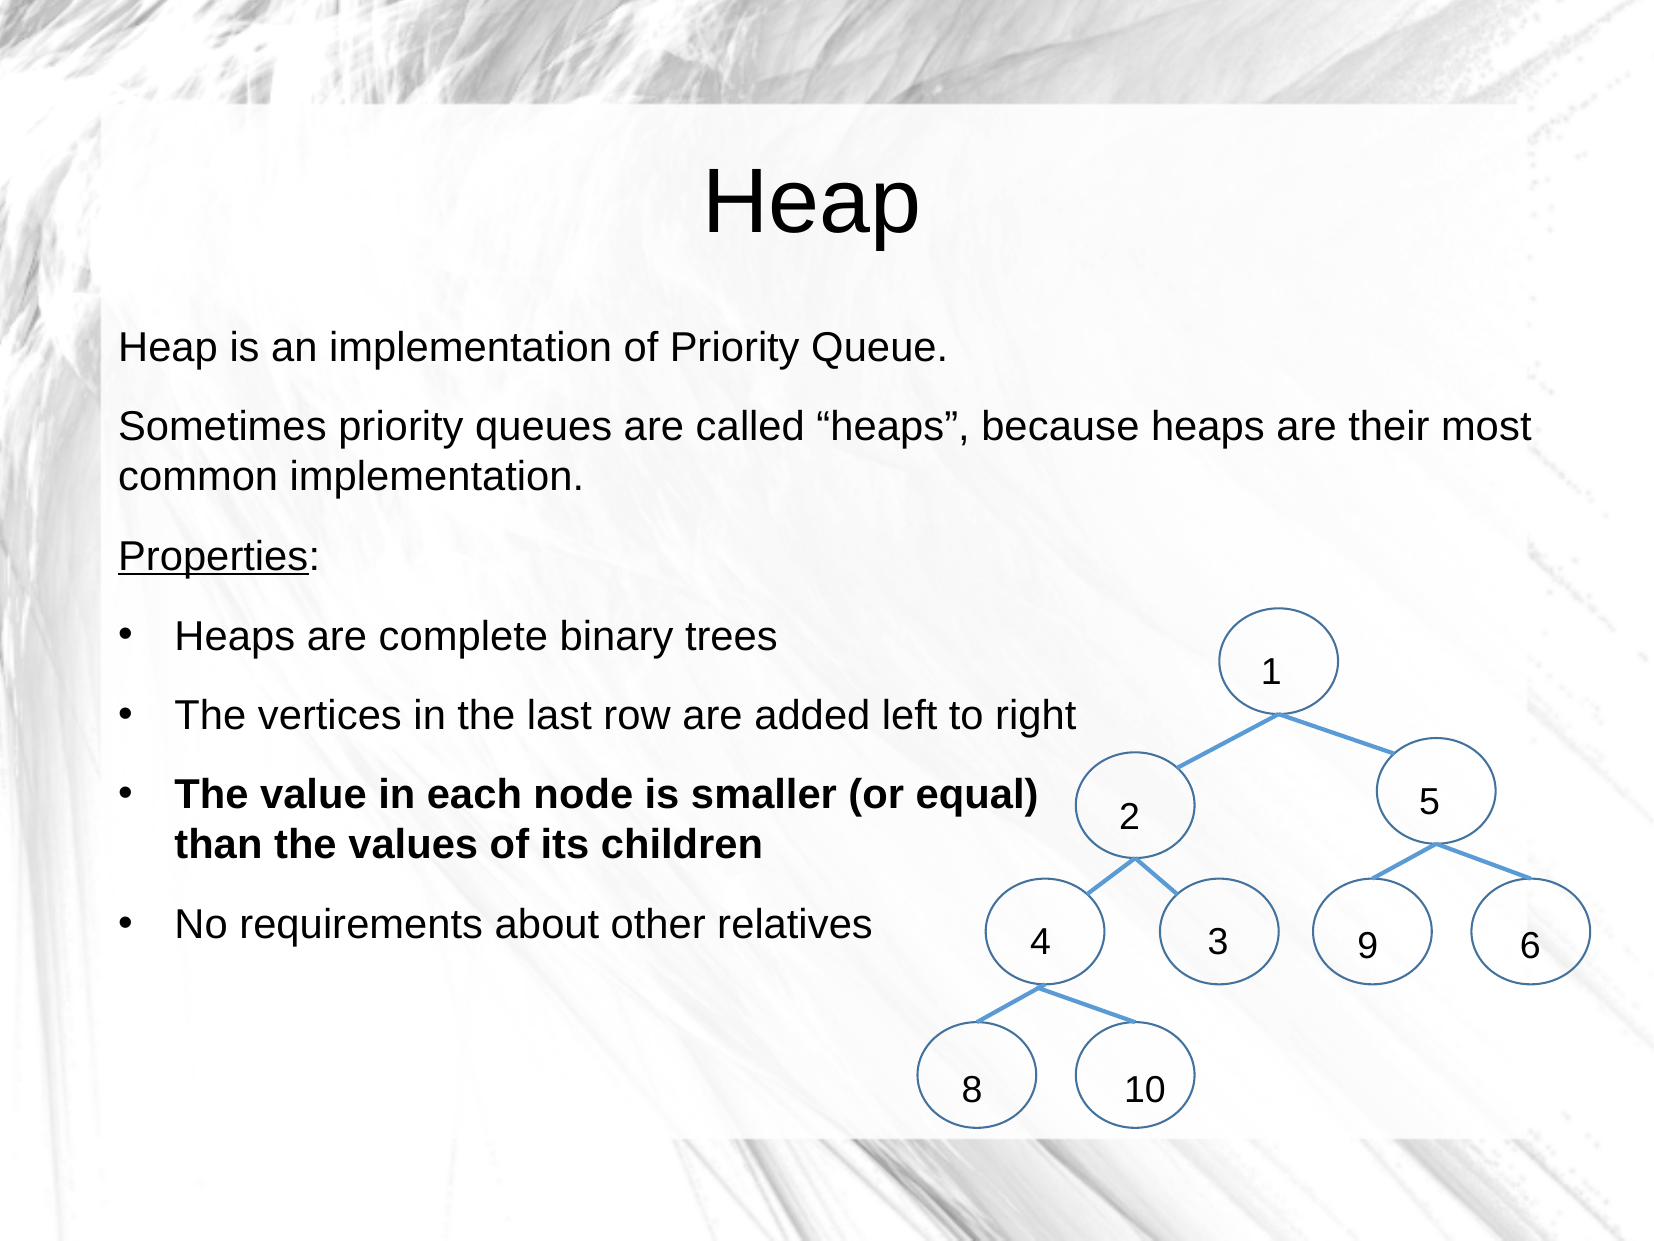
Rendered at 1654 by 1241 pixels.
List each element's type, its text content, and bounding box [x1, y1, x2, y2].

list Heap is an implementation of Priority Queue. Sometimes priority queues are called “heaps”, because heaps are their most common implementation. Properties: Heaps are complete binary trees The vertices in the last row are added left to right The value in each node is smaller (or equal) than the values of its children No requirements about other relatives [118, 319, 1571, 1102]
picture [0, 0, 1654, 1241]
title Heap [118, 112, 1506, 281]
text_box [917, 608, 1591, 1128]
